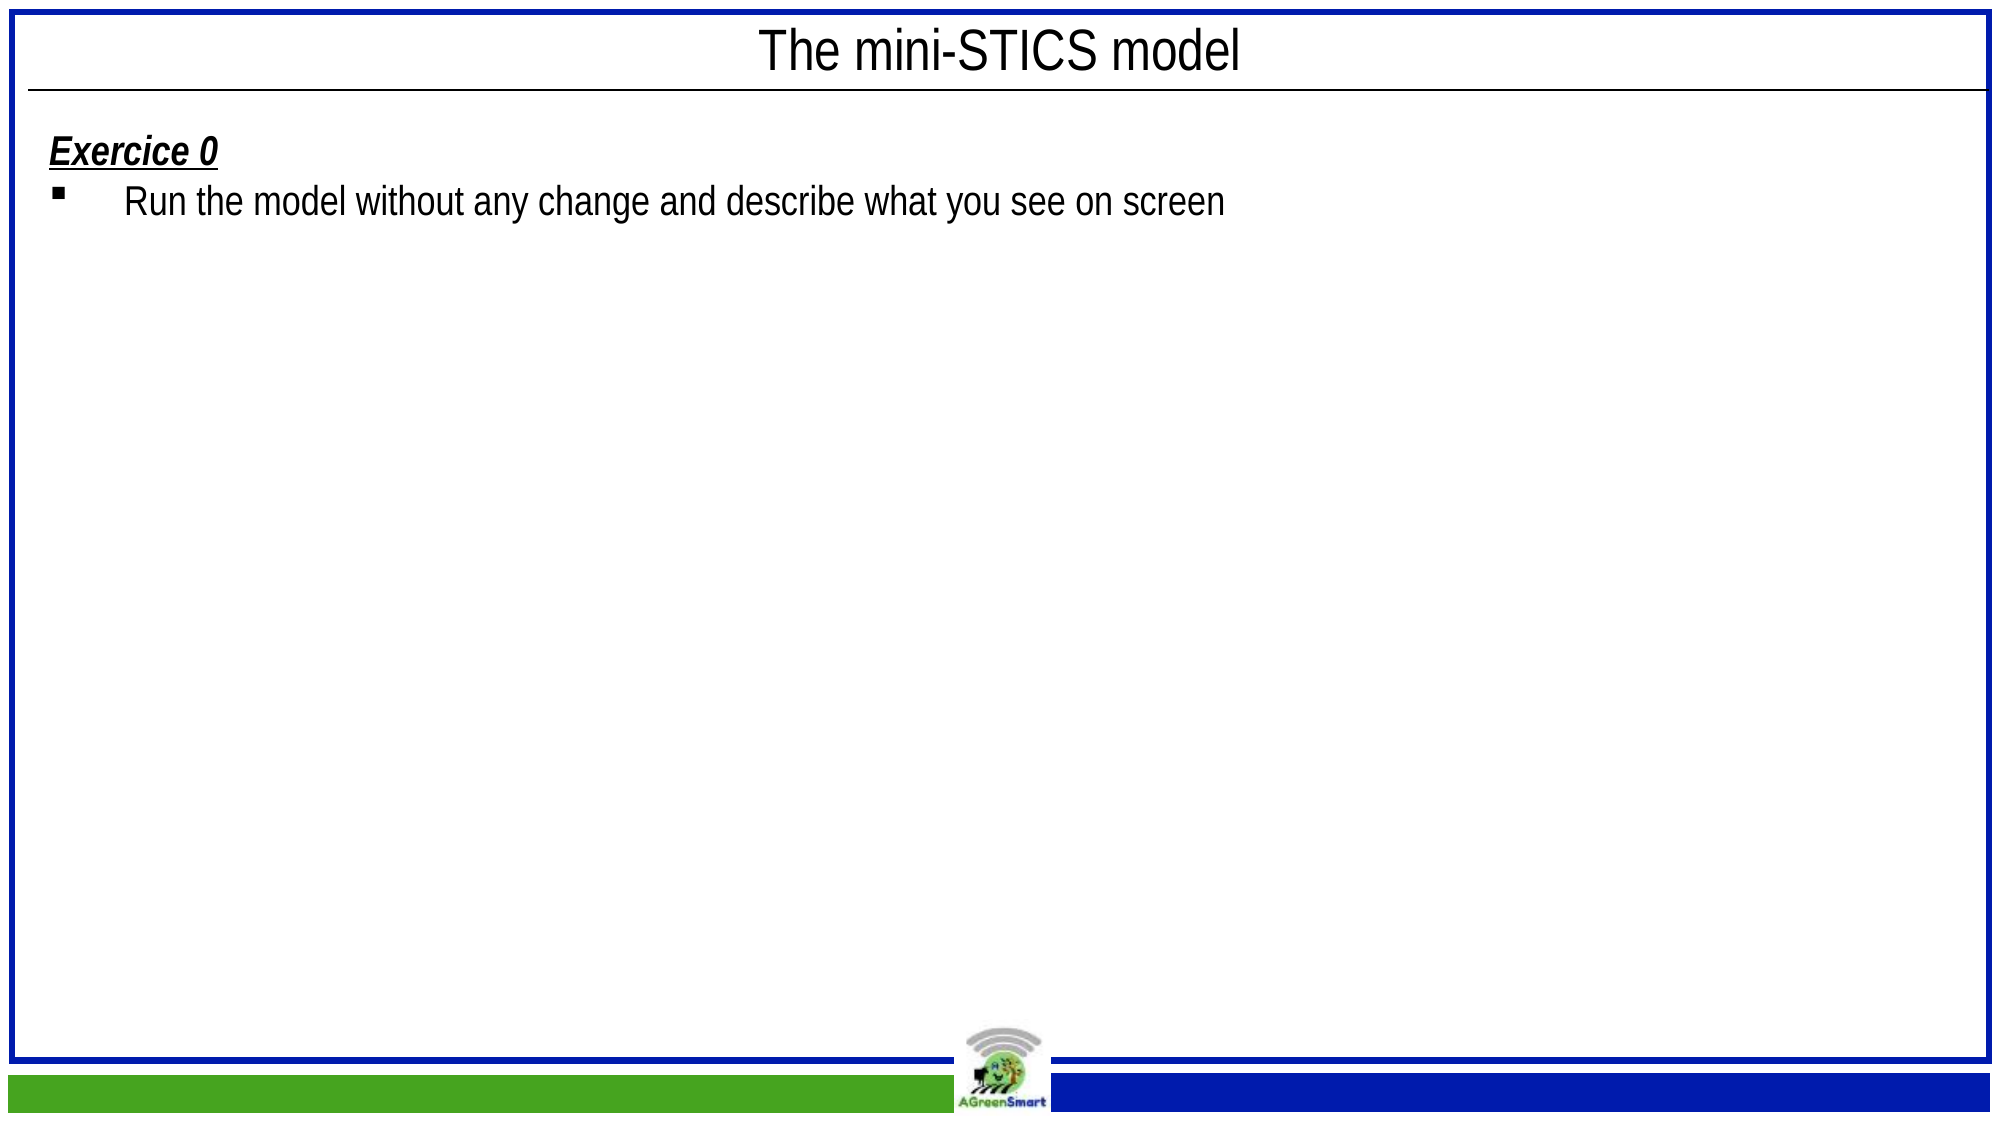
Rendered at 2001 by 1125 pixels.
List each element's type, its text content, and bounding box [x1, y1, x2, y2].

text_box The mini-STICS model [0, 5, 2000, 90]
text_box Exercice 0 Run the model without any change and describe what you see on screen [34, 116, 1927, 232]
picture [954, 1019, 1051, 1116]
